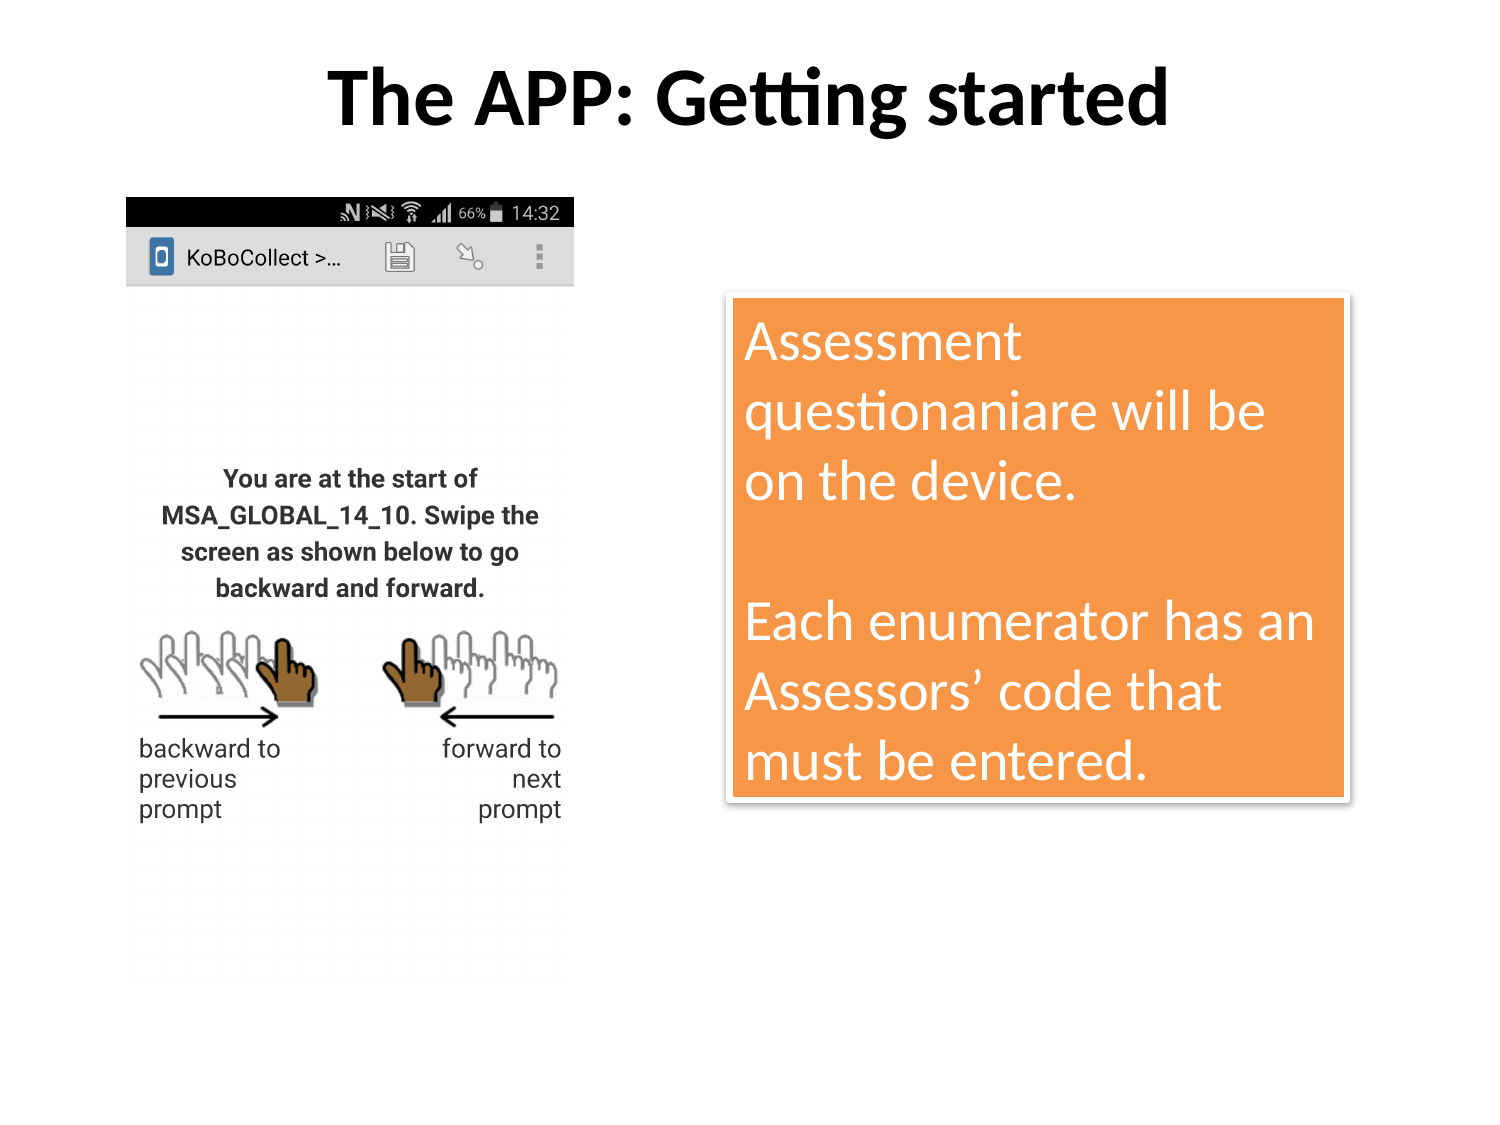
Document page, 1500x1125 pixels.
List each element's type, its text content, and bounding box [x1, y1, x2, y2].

picture [126, 196, 574, 991]
title The APP: Getting started [75, 13, 1425, 172]
text_box Assessment questionaniare will be on the device. Each enumerator has an Assessors’ code that must be entered. [726, 292, 1350, 803]
